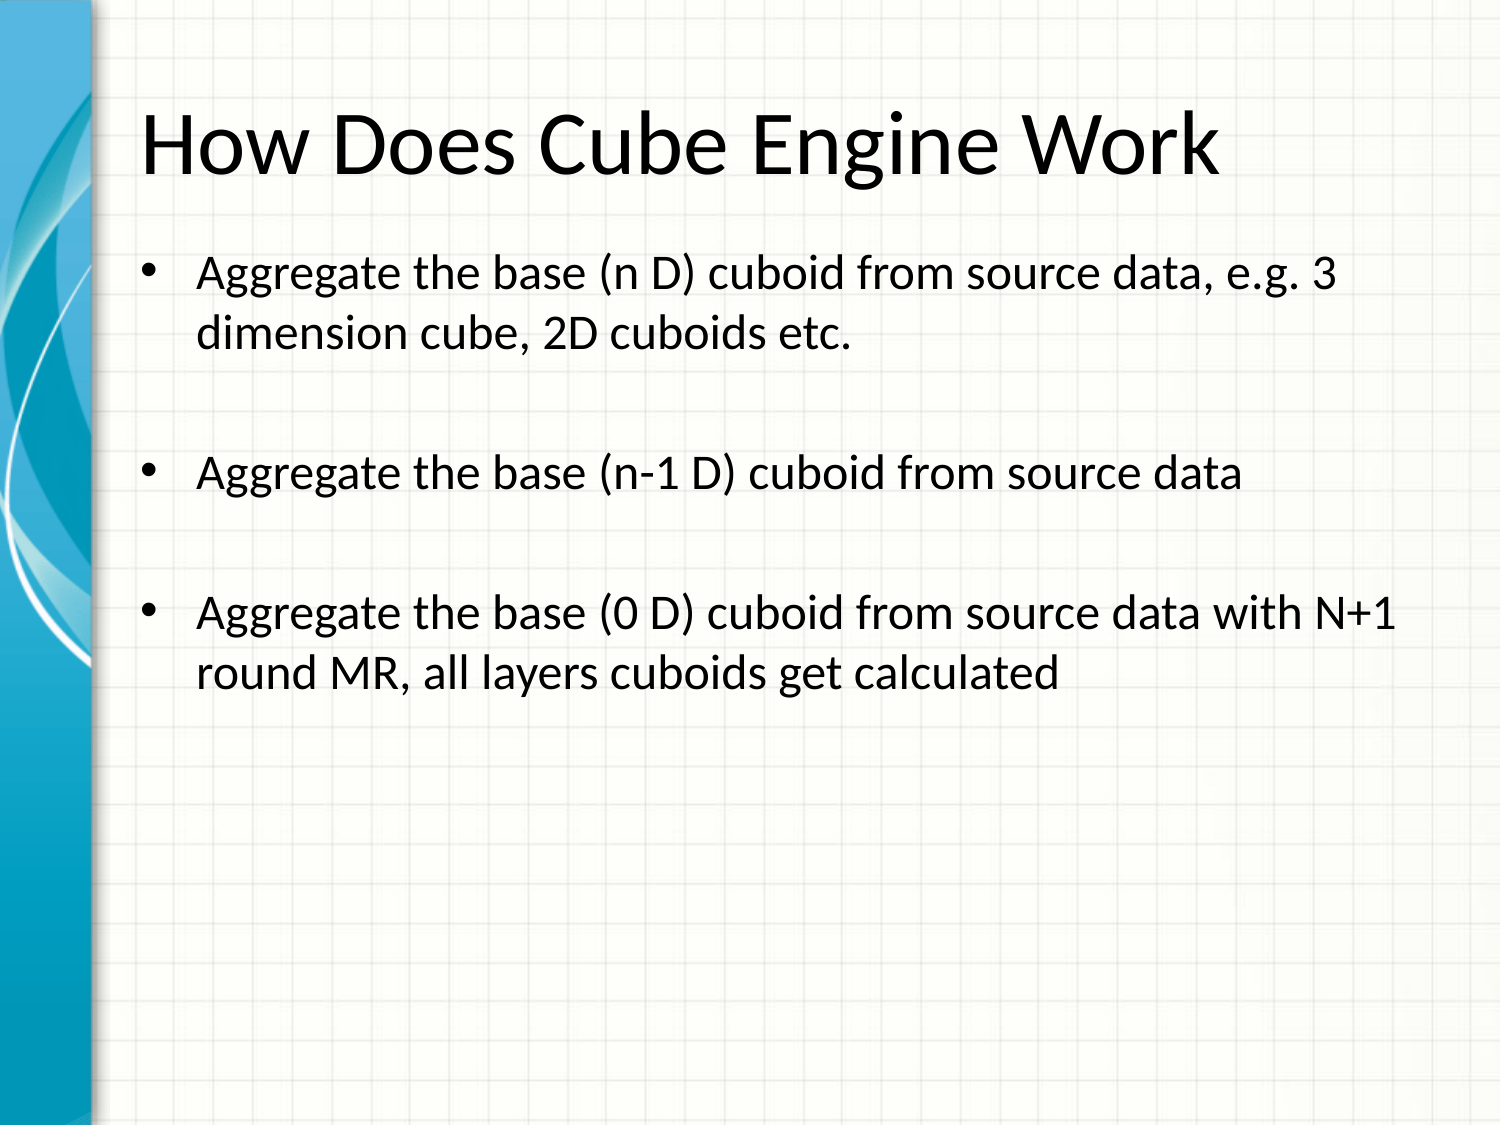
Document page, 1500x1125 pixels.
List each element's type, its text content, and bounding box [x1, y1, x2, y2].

picture [0, 0, 1500, 1125]
list Aggregate the base (n D) cuboid from source data, e.g. 3 dimension cube, 2D cuboids etc. Aggregate the base (n-1 D) cuboid from source data Aggregate the base (0 D) cuboid from source data with N+1 round MR, all layers cuboids get calculated [125, 231, 1450, 1013]
title How Does Cube Engine Work [125, 44, 1450, 231]
